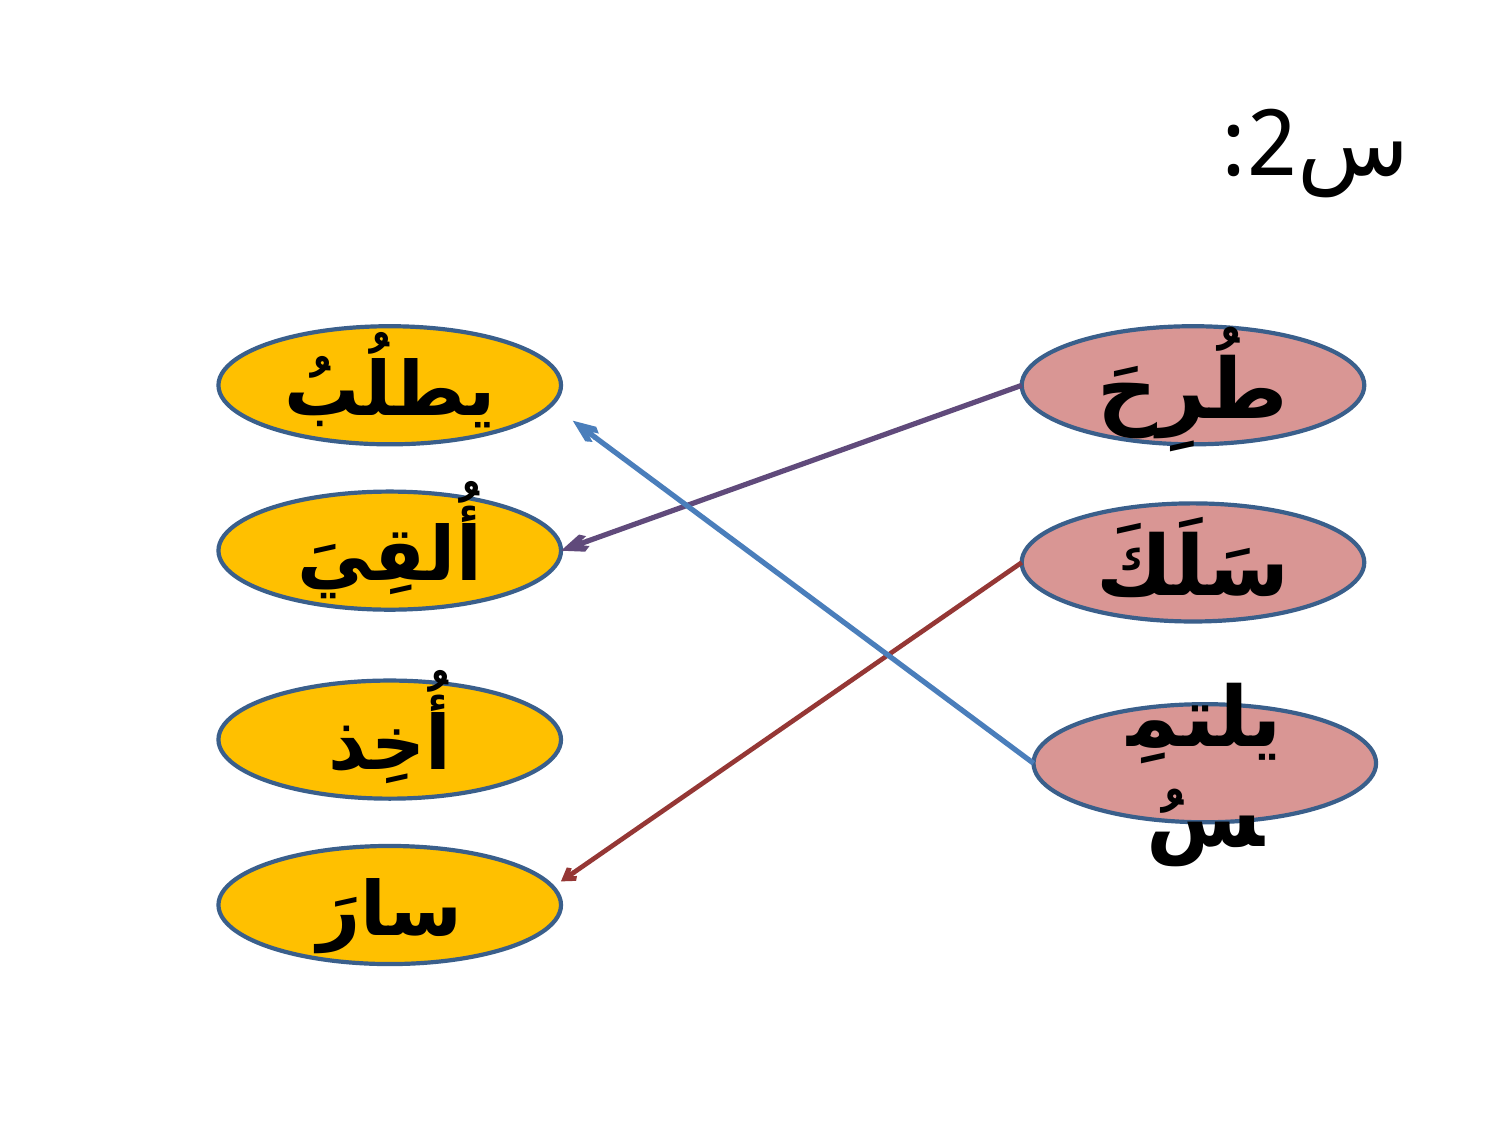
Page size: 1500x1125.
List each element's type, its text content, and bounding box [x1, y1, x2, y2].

text_box أُخِذ [216, 678, 555, 801]
title س2: [75, 45, 1425, 233]
text_box أُلقِيَ [216, 489, 561, 612]
text_box يلتمِسُ [1032, 702, 1379, 825]
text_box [572, 420, 1034, 764]
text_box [560, 562, 1022, 882]
text_box يطلُبُ [216, 324, 563, 447]
text_box سارَ [216, 843, 564, 967]
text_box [560, 385, 1022, 551]
text_box سَلَكَ [1038, 501, 1367, 624]
text_box طُرِحَ [1019, 324, 1367, 447]
